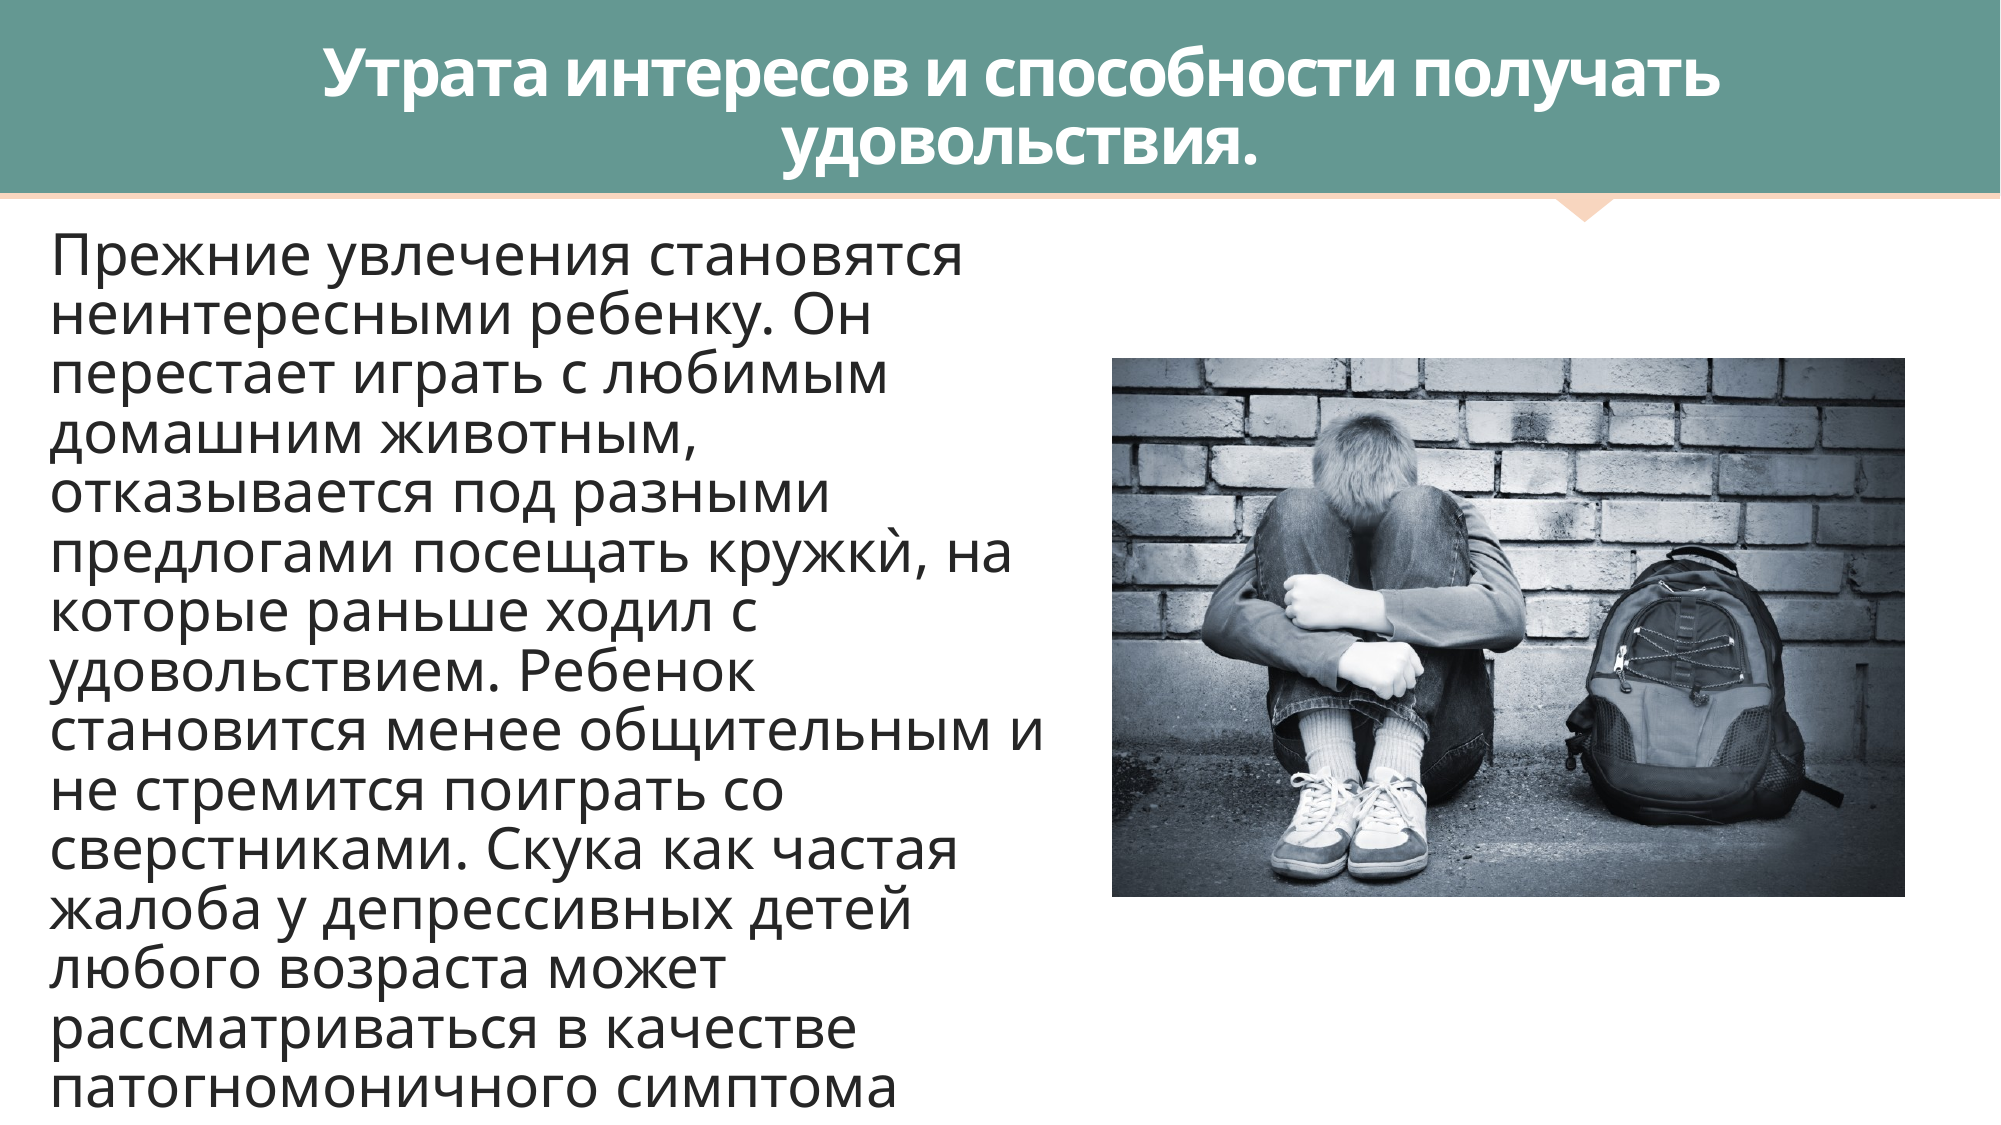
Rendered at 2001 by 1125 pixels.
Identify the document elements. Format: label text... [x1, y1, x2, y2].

title Утрата интересов и способности получать удовольствия. [137, 24, 1905, 197]
list Прежние увлечения становятся неинтересными ребенку. Он перестает играть с любимым домашним животным, отказывается под разными предлогами посещать кружкѝ, на которые раньше ходил с удовольствием. Ребенок становится менее общительным и не стремится поиграть со сверстниками. Скука как частая жалоба у депрессивных детей любого возраста может рассматриваться в качестве патогномоничного симптома депрессии, и определяется утратой интересов к прежним увлечениям и окружающему миру в целом. [19, 219, 1083, 1083]
picture [1112, 357, 1906, 897]
